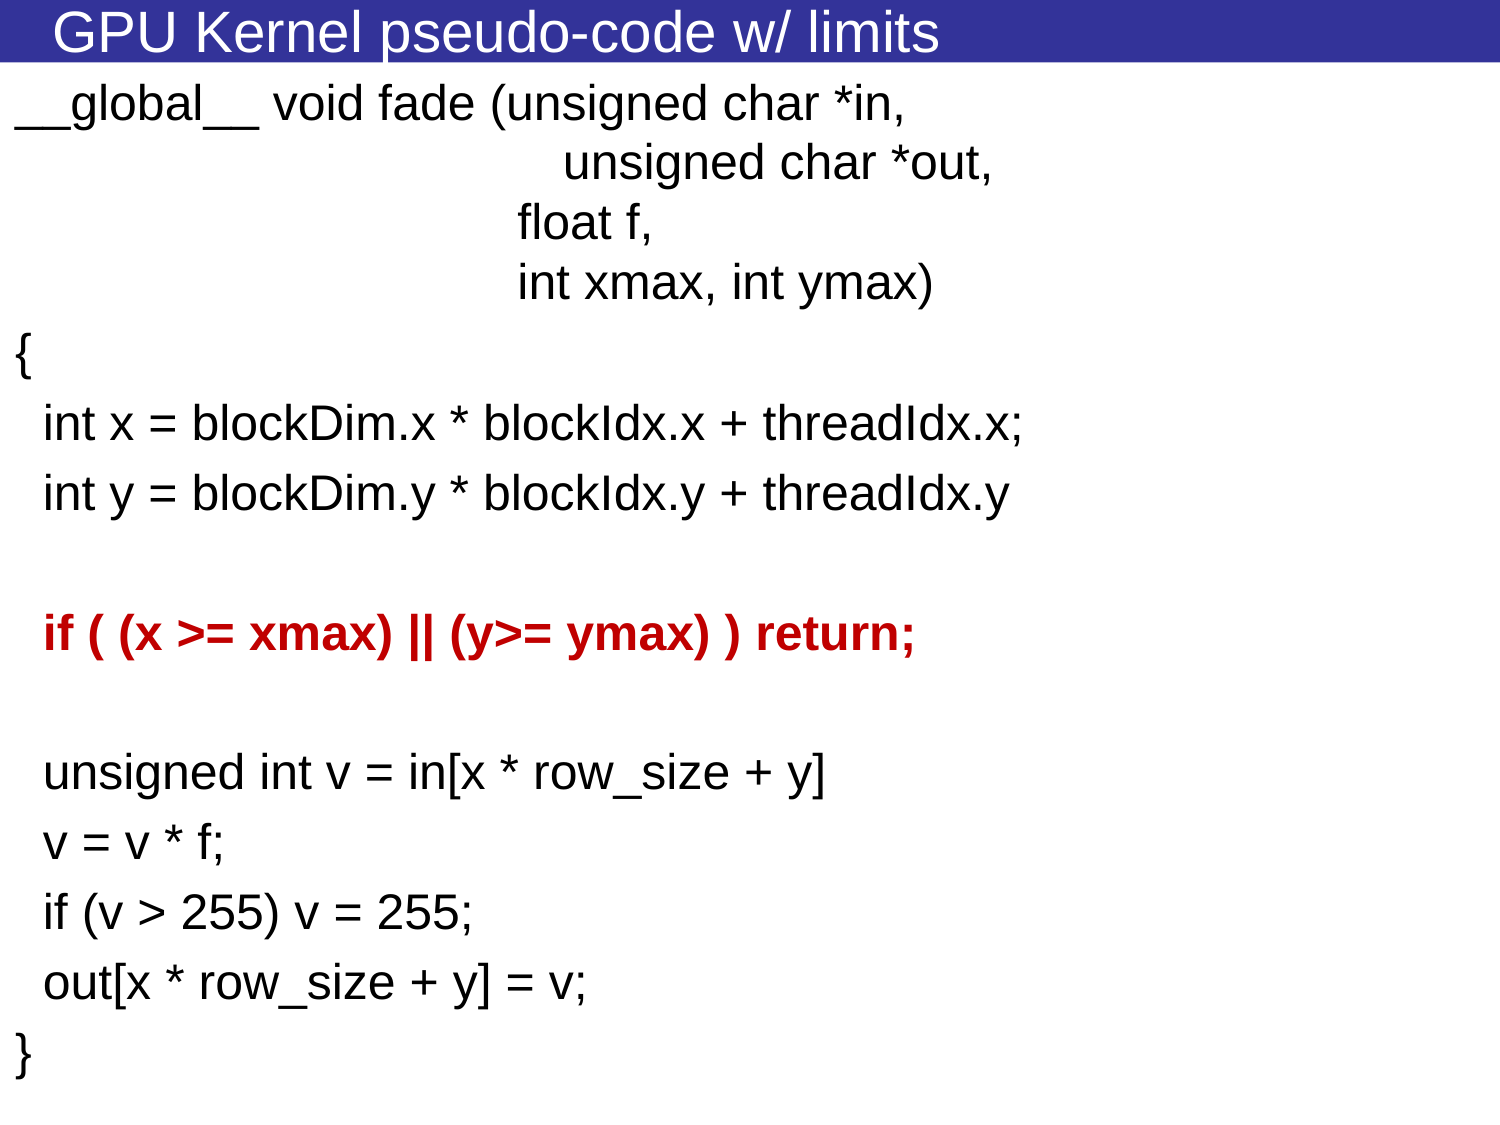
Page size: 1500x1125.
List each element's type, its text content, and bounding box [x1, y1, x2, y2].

title GPU Kernel pseudo-code w/ limits [37, 7, 1426, 51]
list __global__ void fade (unsigned char *in, unsigned char *out, float f, int xmax, int ymax) { int x = blockDim.x * blockIdx.x + threadIdx.x; int y = blockDim.y * blockIdx.y + threadIdx.y if ( (x >= xmax) || (y>= ymax) ) return; unsigned int v = in[x * row_size + y] v = v * f; if (v > 255) v = 255; out[x * row_size + y] = v; } [0, 62, 1500, 1125]
